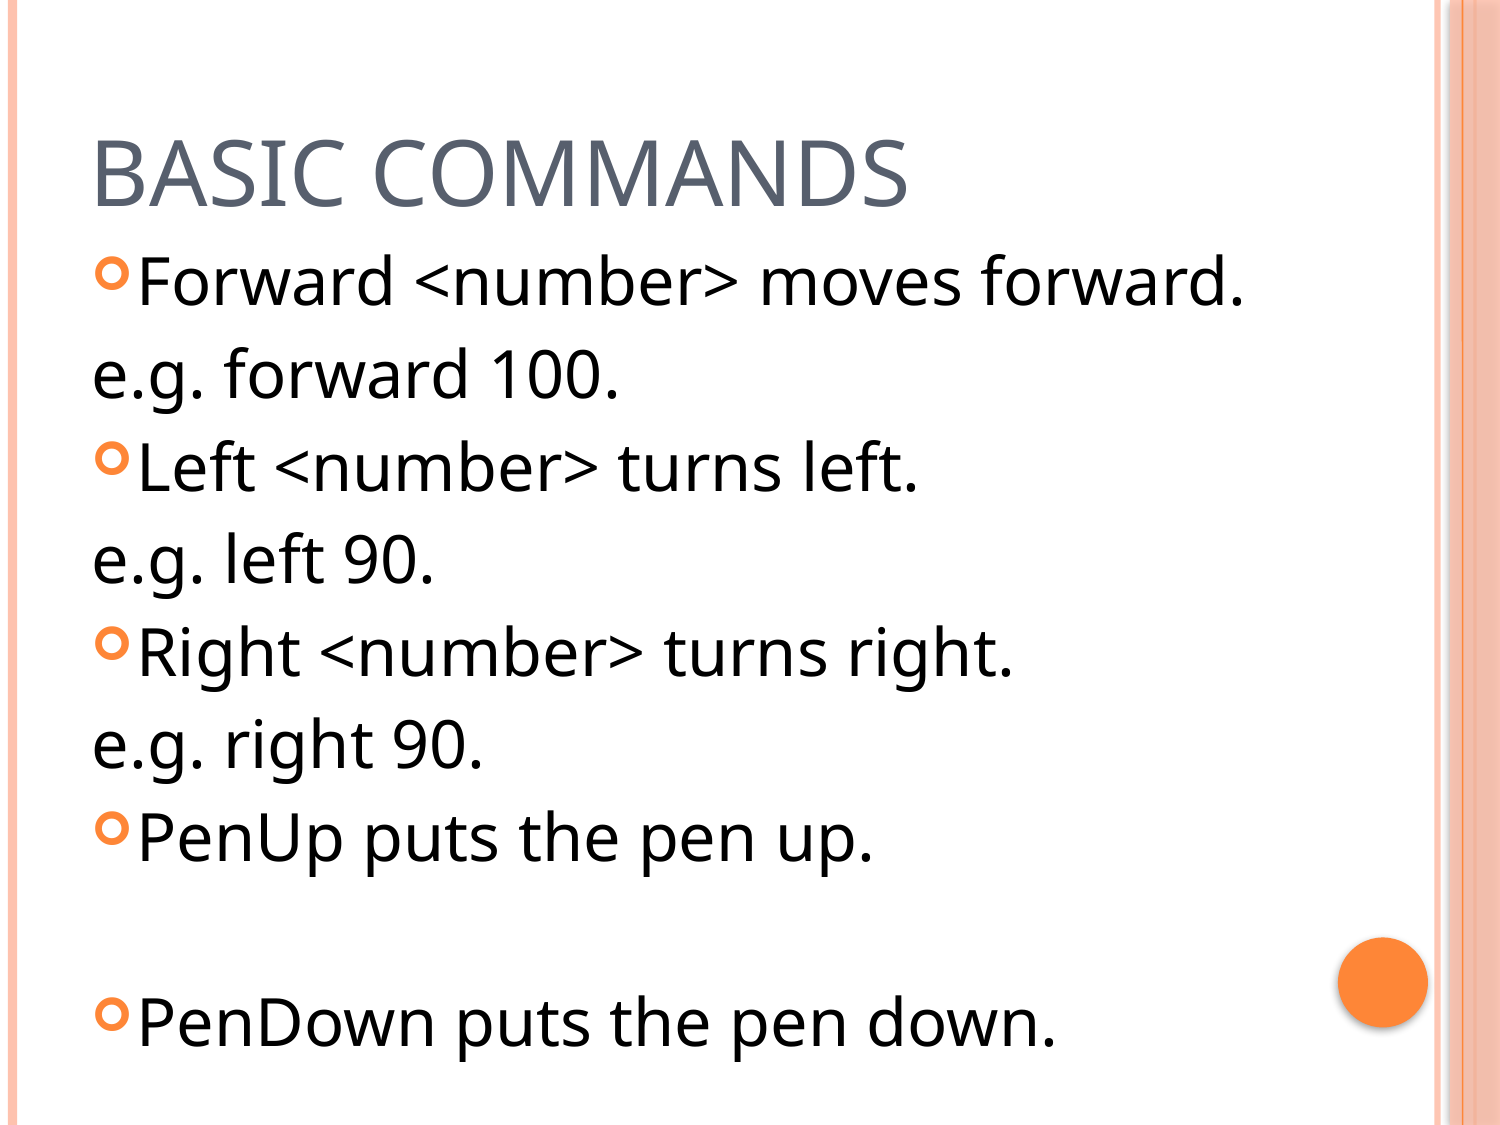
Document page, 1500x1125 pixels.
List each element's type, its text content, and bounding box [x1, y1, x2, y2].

list Forward <number> moves forward. e.g. forward 100. Left <number> turns left. e.g. left 90. Right <number> turns right. e.g. right 90. PenUp puts the pen up. PenDown puts the pen down. [76, 231, 1302, 1071]
title Basic Commands [75, 45, 1300, 233]
